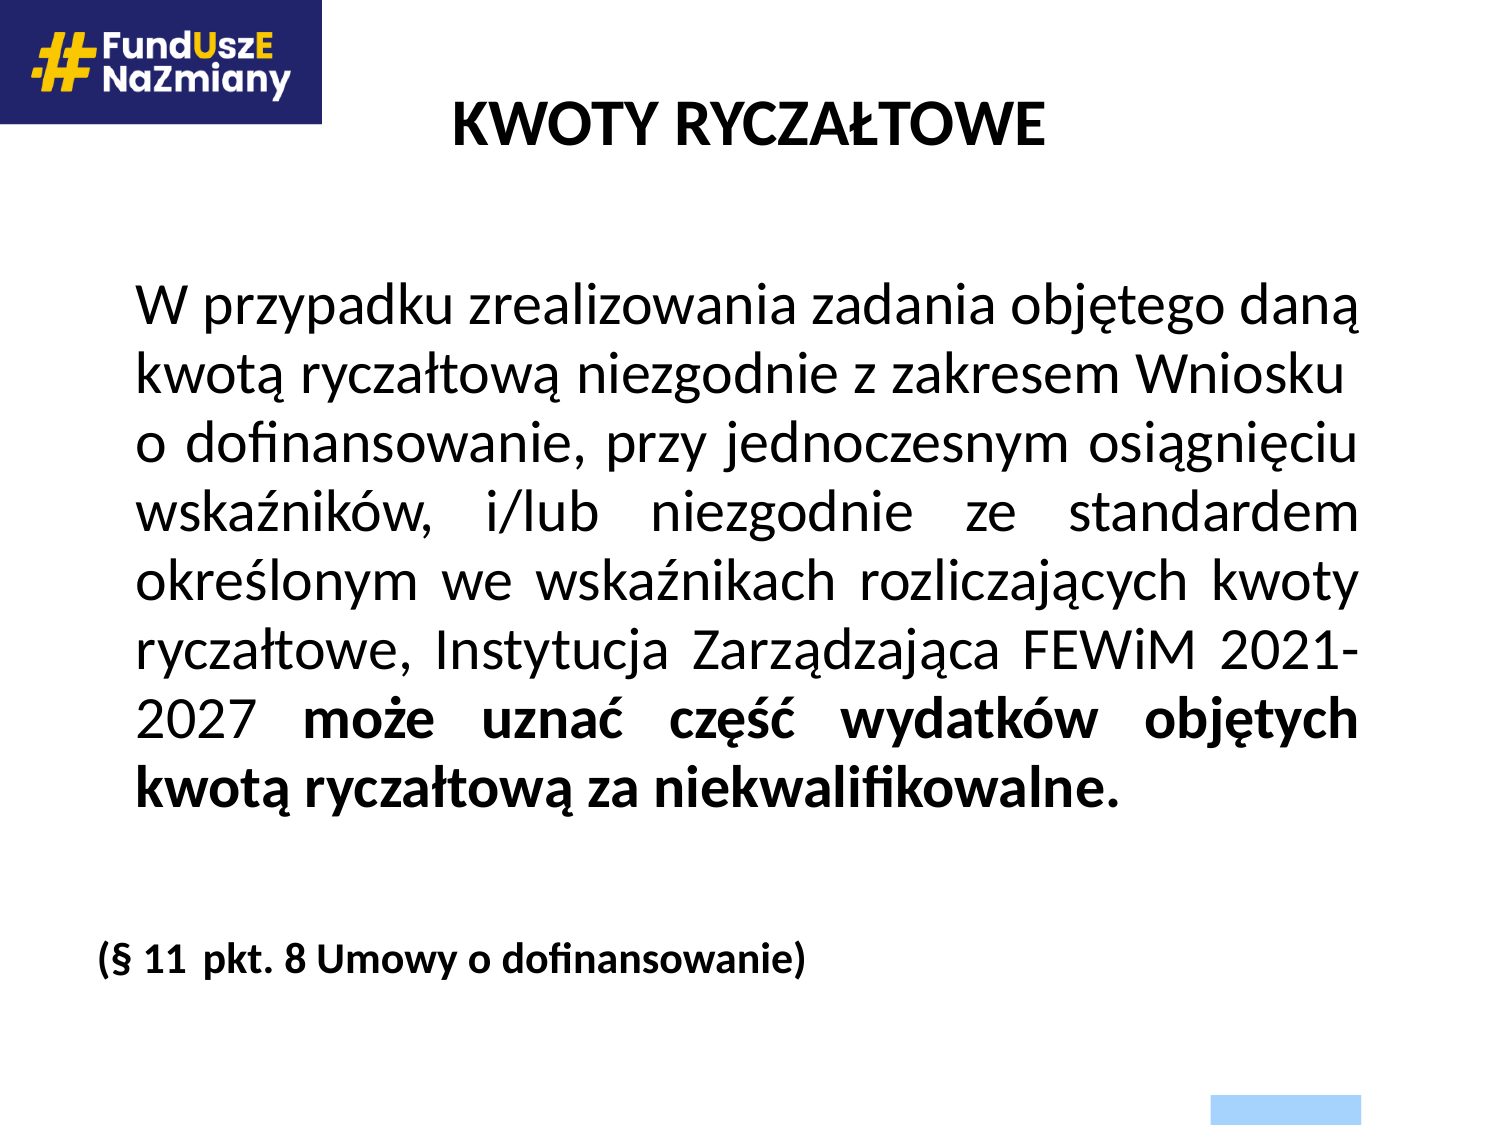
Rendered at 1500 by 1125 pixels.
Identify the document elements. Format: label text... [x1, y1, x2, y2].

list W przypadku zrealizowania zadania objętego daną kwotą ryczałtową niezgodnie z zakresem Wniosku o dofinansowanie, przy jednoczesnym osiągnięciu wskaźników, i/lub niezgodnie ze standardem określonym we wskaźnikach rozliczających kwoty ryczałtowe, Instytucja Zarządzająca FEWiM 2021-2027 może uznać część wydatków objętych kwotą ryczałtową za niekwalifikowalne. (§ 11 pkt. 8 Umowy o dofinansowanie) [81, 263, 1376, 1010]
picture [0, 0, 1500, 1125]
title KWOTY RYCZAŁTOWE [103, 15, 1397, 240]
